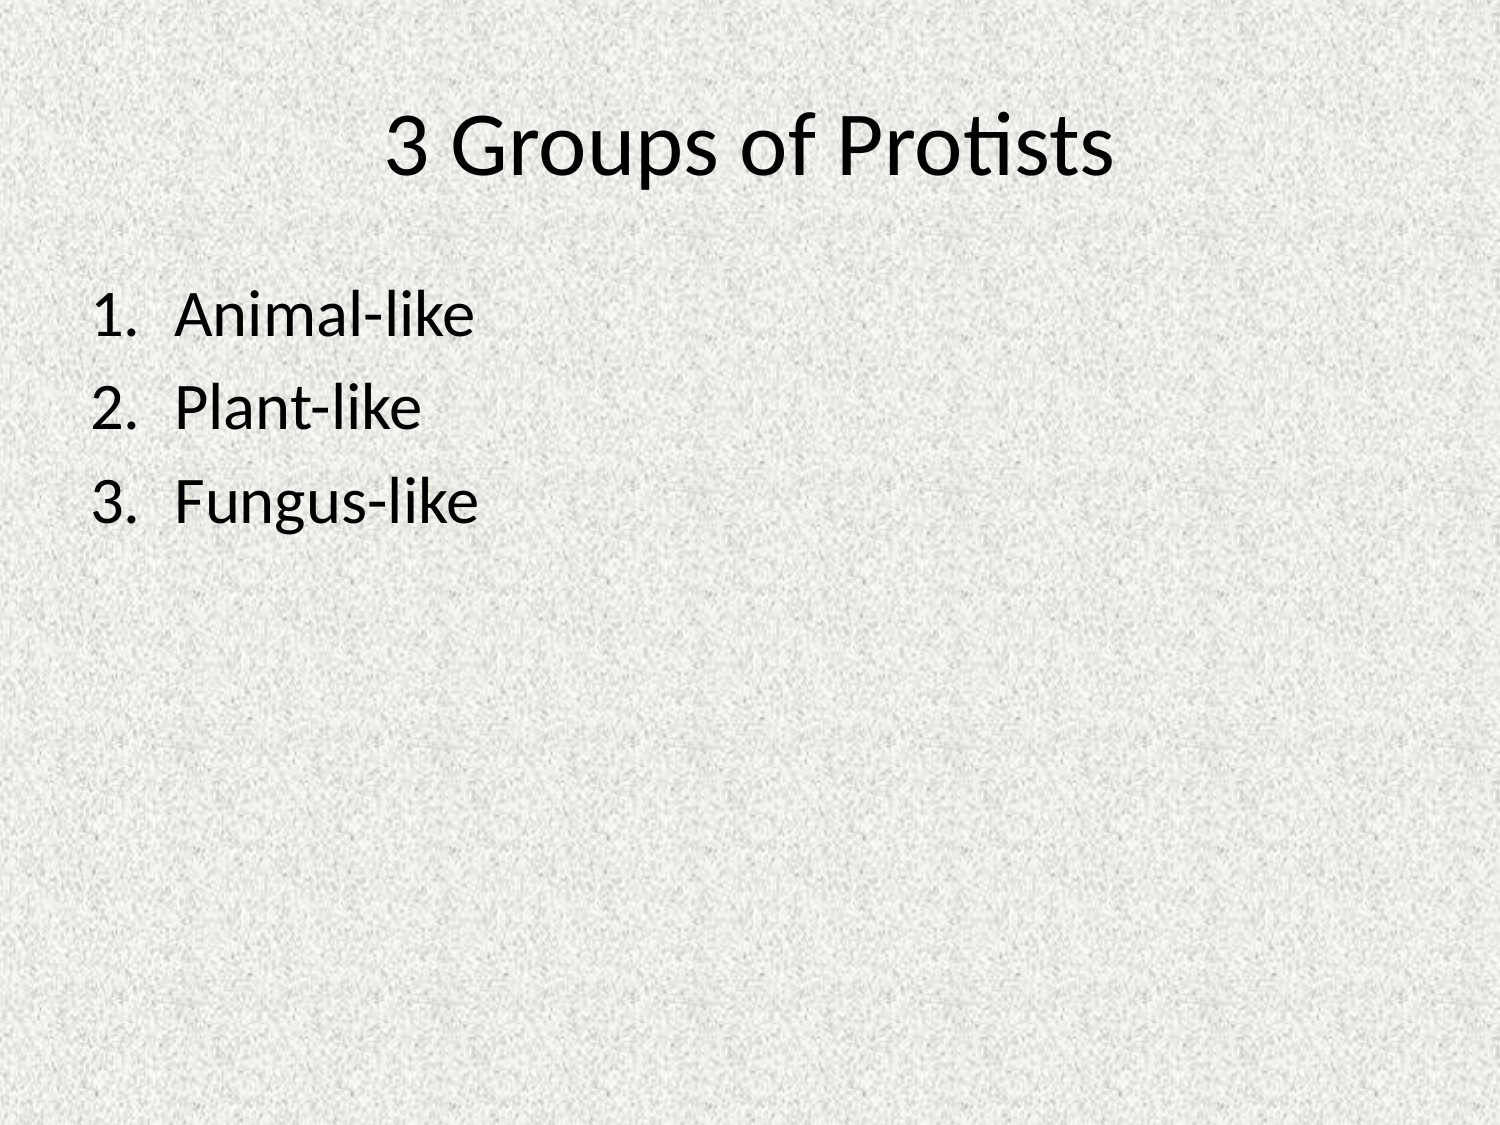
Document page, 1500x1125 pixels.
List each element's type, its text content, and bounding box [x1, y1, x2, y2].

picture [0, 0, 1500, 1125]
list Animal-like Plant-like Fungus-like [75, 262, 1425, 1005]
title 3 Groups of Protists [75, 45, 1425, 233]
